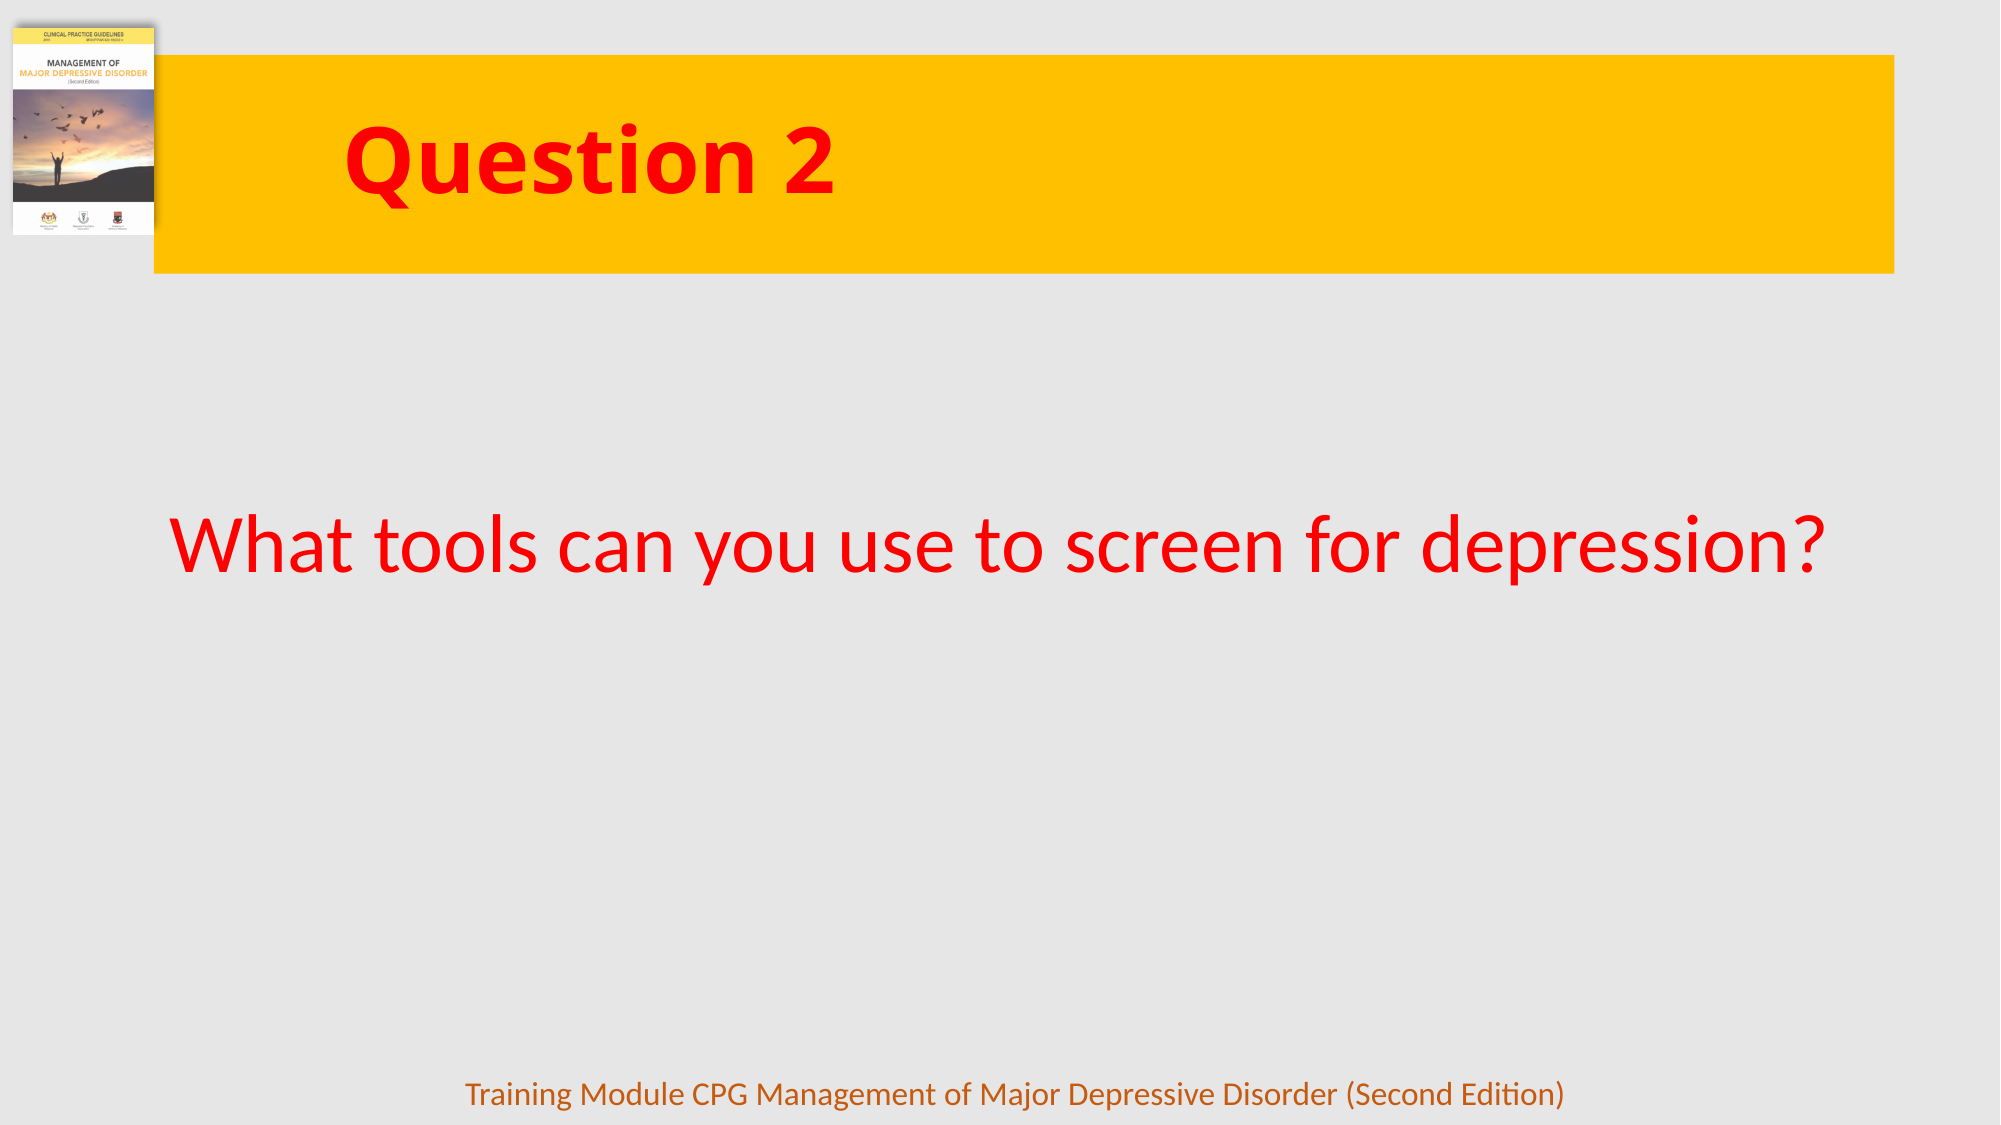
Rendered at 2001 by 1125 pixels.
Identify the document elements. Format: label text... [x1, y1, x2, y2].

picture [13, 28, 154, 235]
text_box Training Module CPG Management of Major Depressive Disorder (Second Edition) [450, 1065, 1832, 1120]
list What tools can you use to screen for depression? [137, 299, 1863, 1014]
title Question 2 [153, 54, 1895, 274]
